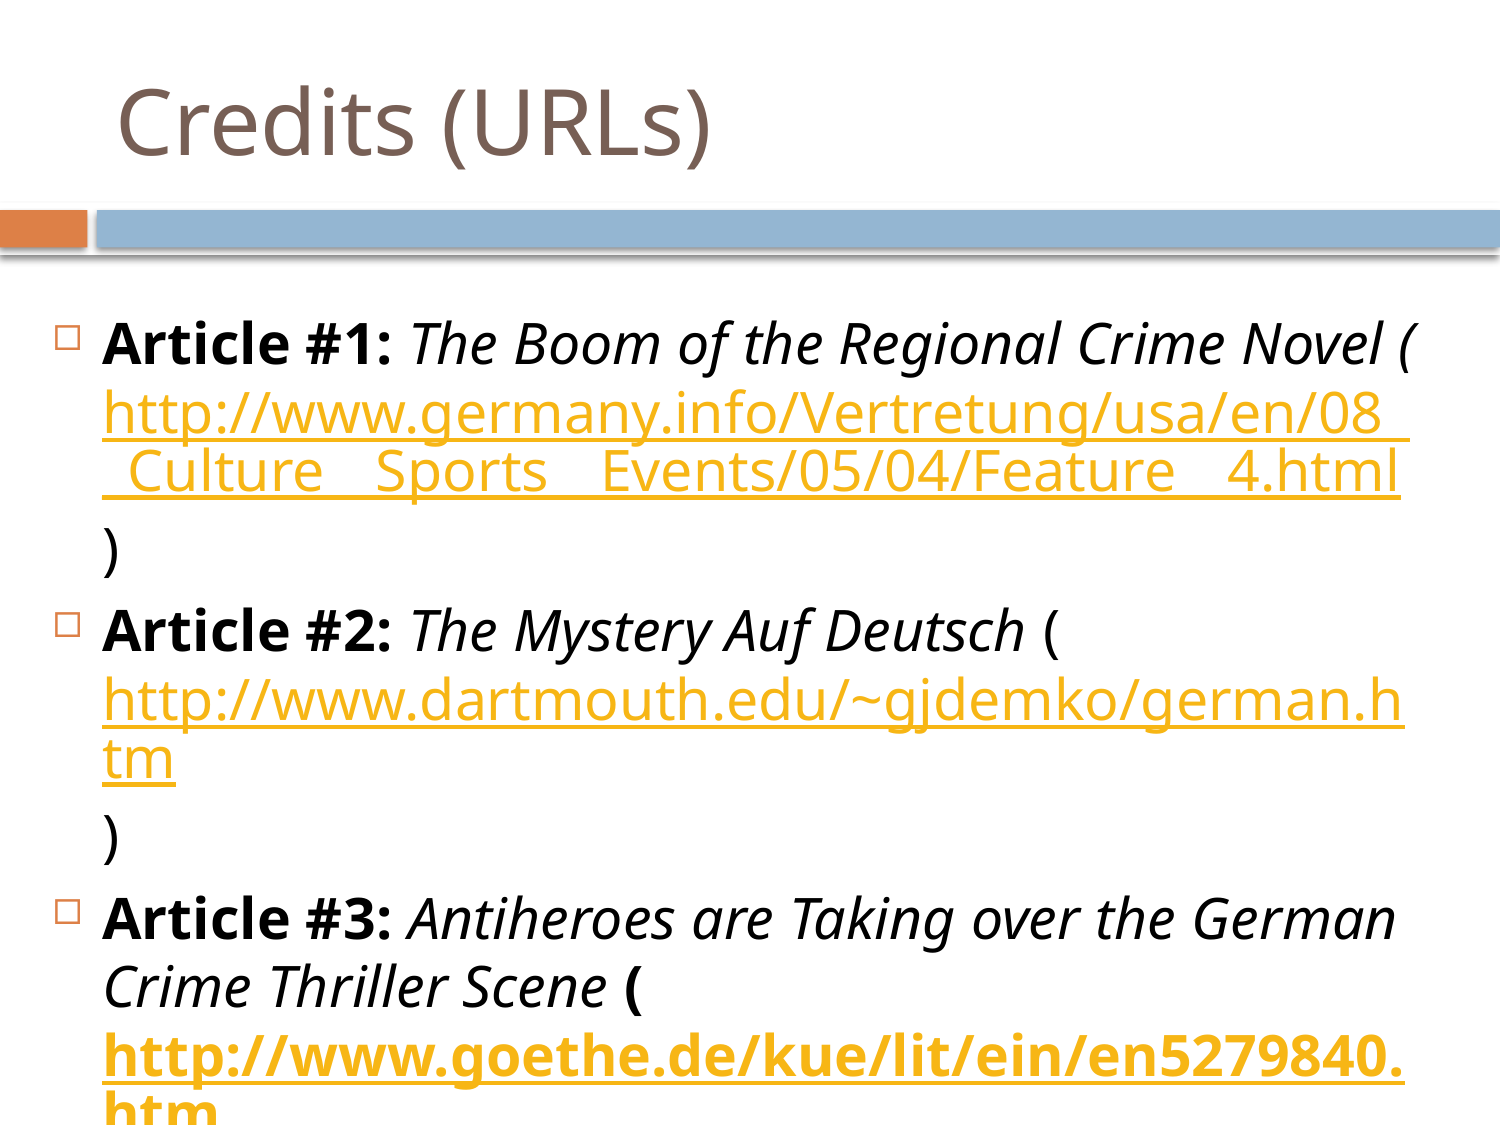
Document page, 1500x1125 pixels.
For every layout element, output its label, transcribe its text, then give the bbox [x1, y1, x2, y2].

list Article #1: The Boom of the Regional Crime Novel (http://www.germany.info/Vertretung/usa/en/08__Culture__Sports__Events/05/04/Feature__4.html) Article #2: The Mystery Auf Deutsch (http://www.dartmouth.edu/~gjdemko/german.htm) Article #3: Antiheroes are Taking over the German Crime Thriller Scene (http://www.goethe.de/kue/lit/ein/en5279840.htm) [37, 299, 1437, 1088]
title Credits (URLs) [100, 37, 1438, 200]
